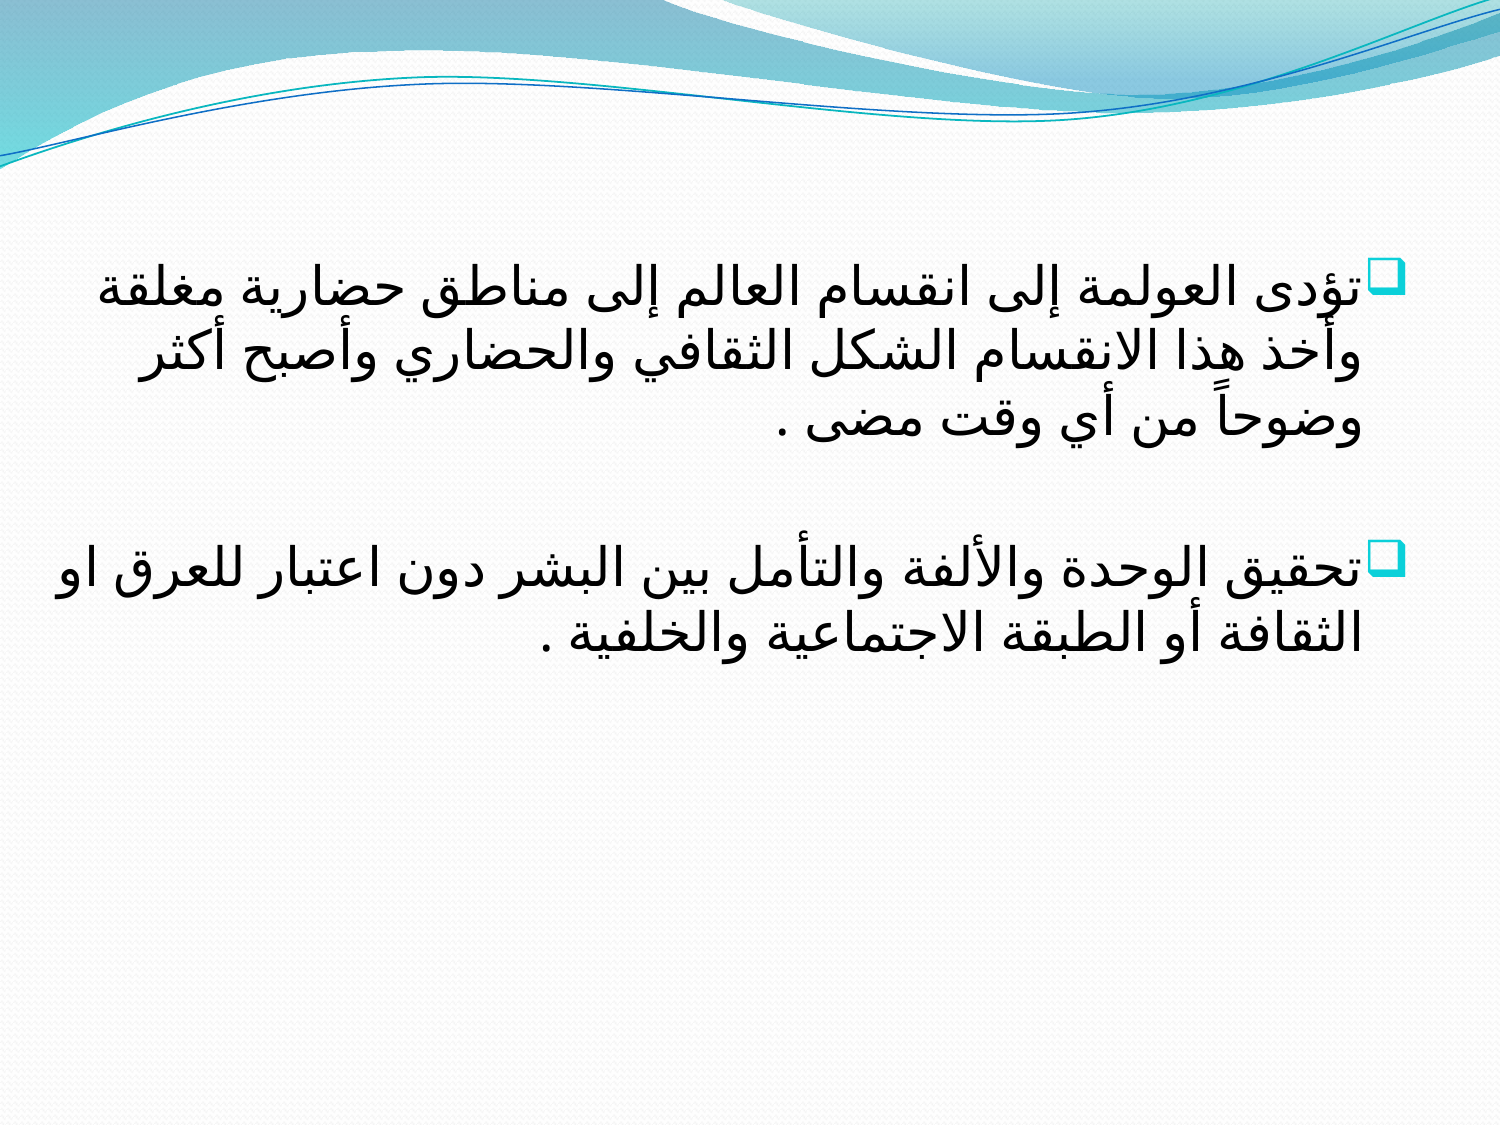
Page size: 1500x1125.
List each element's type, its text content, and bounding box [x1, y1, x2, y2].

list تؤدى العولمة إلى انقسام العالم إلى مناطق حضارية مغلقة وأخذ هذا الانقسام الشكل الثقافي والحضاري وأصبح أكثر وضوحاً من أي وقت مضى . تحقيق الوحدة والألفة والتأمل بين البشر دون اعتبار للعرق او الثقافة أو الطبقة الاجتماعية والخلفية . [29, 243, 1425, 1038]
